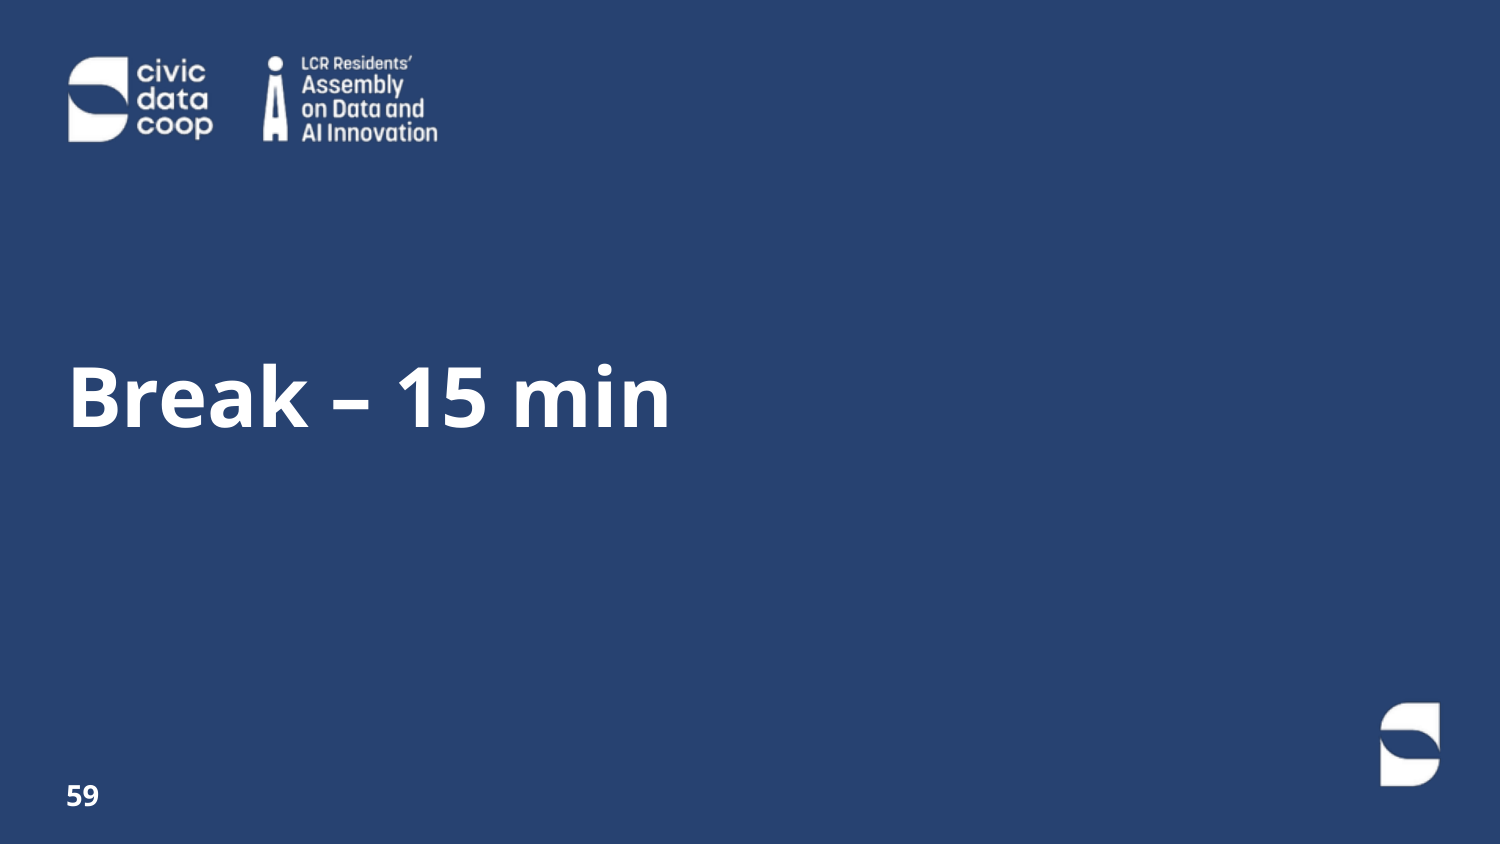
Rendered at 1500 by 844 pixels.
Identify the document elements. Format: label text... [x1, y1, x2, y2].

title Break – 15 min [51, 122, 1018, 459]
picture [260, 53, 441, 145]
slide_number 59 [51, 764, 142, 830]
picture [50, 39, 231, 160]
picture [1363, 685, 1458, 804]
